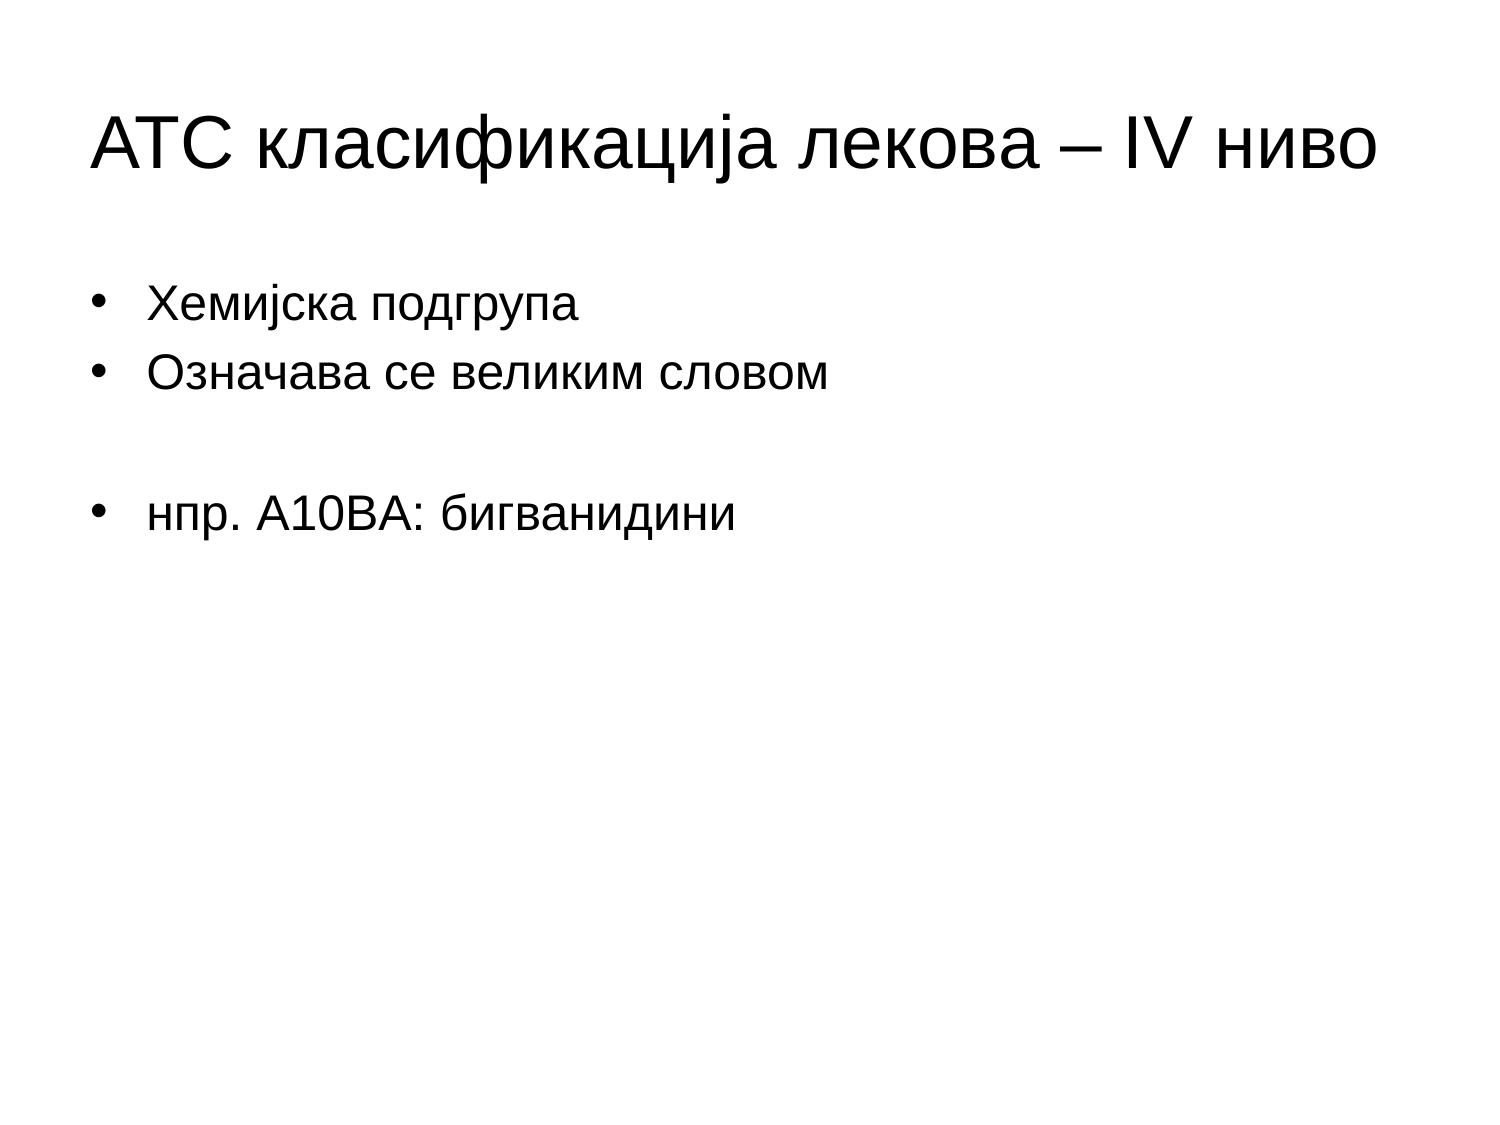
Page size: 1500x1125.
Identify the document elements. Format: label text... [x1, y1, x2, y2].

title ATC класификација лекова – IV ниво [75, 45, 1425, 233]
list Хемијска подгрупа Означава се великим словом нпр. A10BA: бигванидини [75, 262, 1425, 1005]
